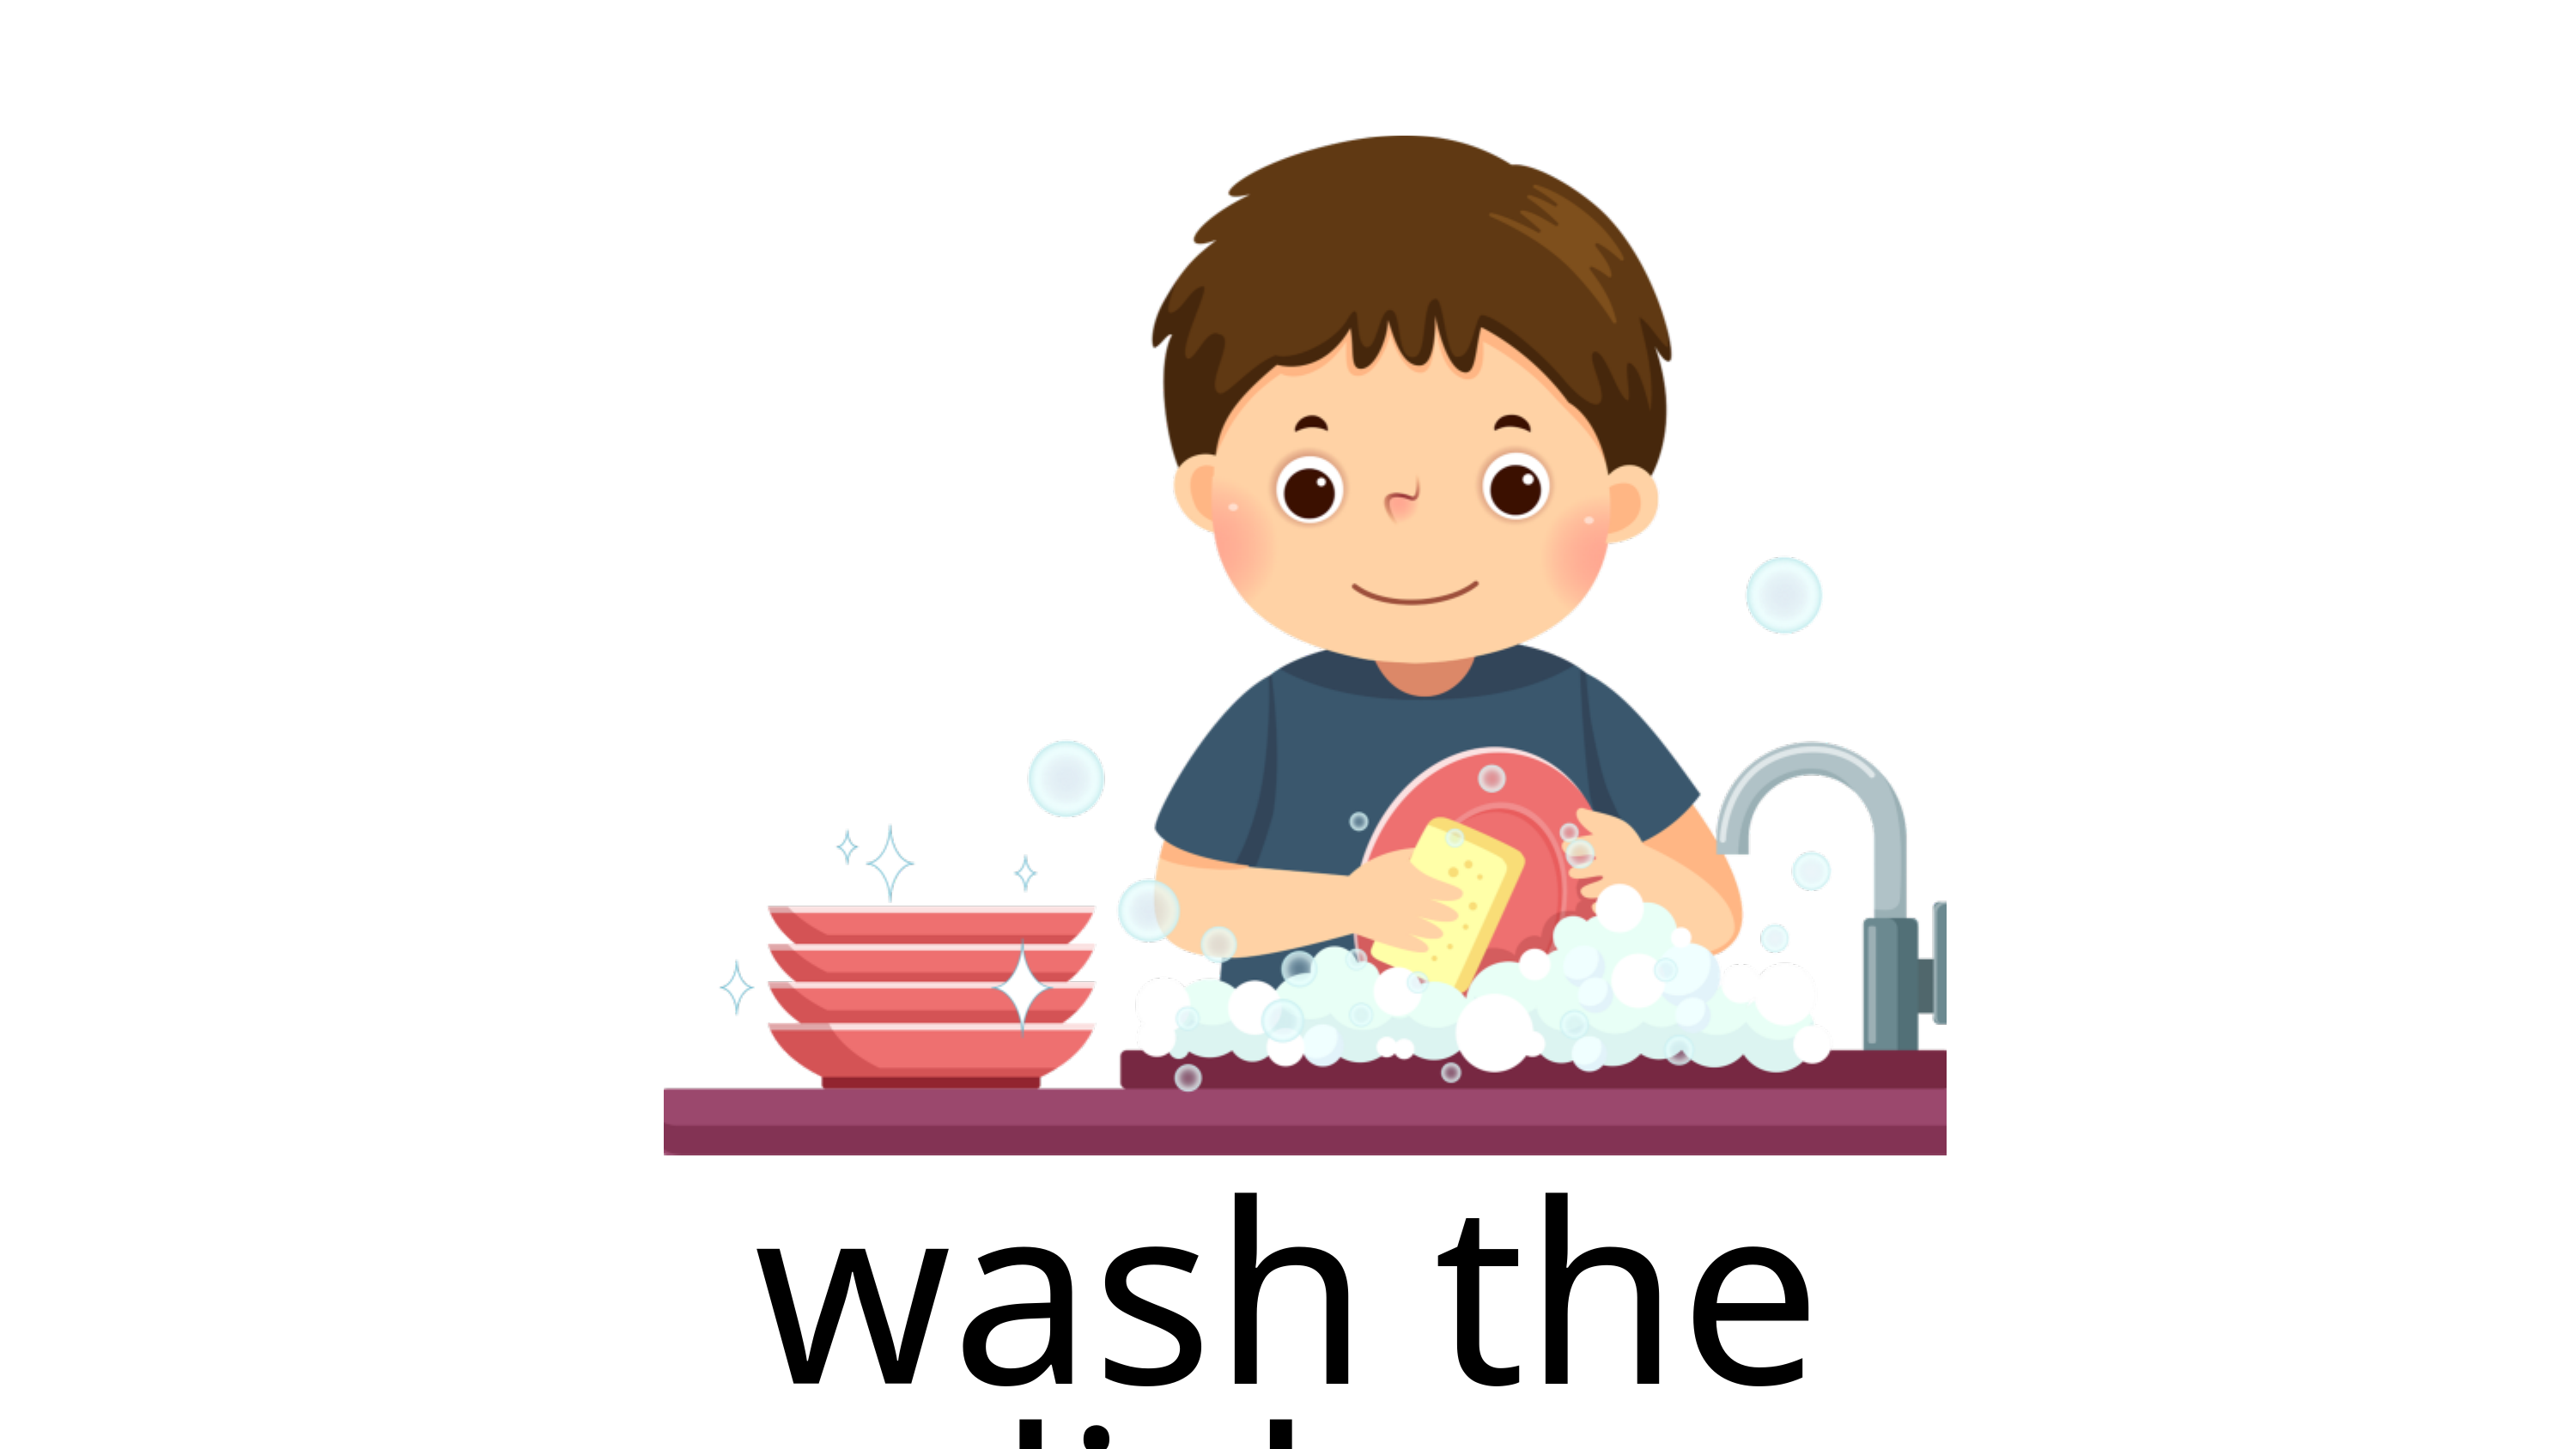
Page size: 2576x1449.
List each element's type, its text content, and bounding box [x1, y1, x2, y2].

text_box wash the dishes [350, 1208, 2226, 1449]
picture [664, 136, 1947, 1155]
